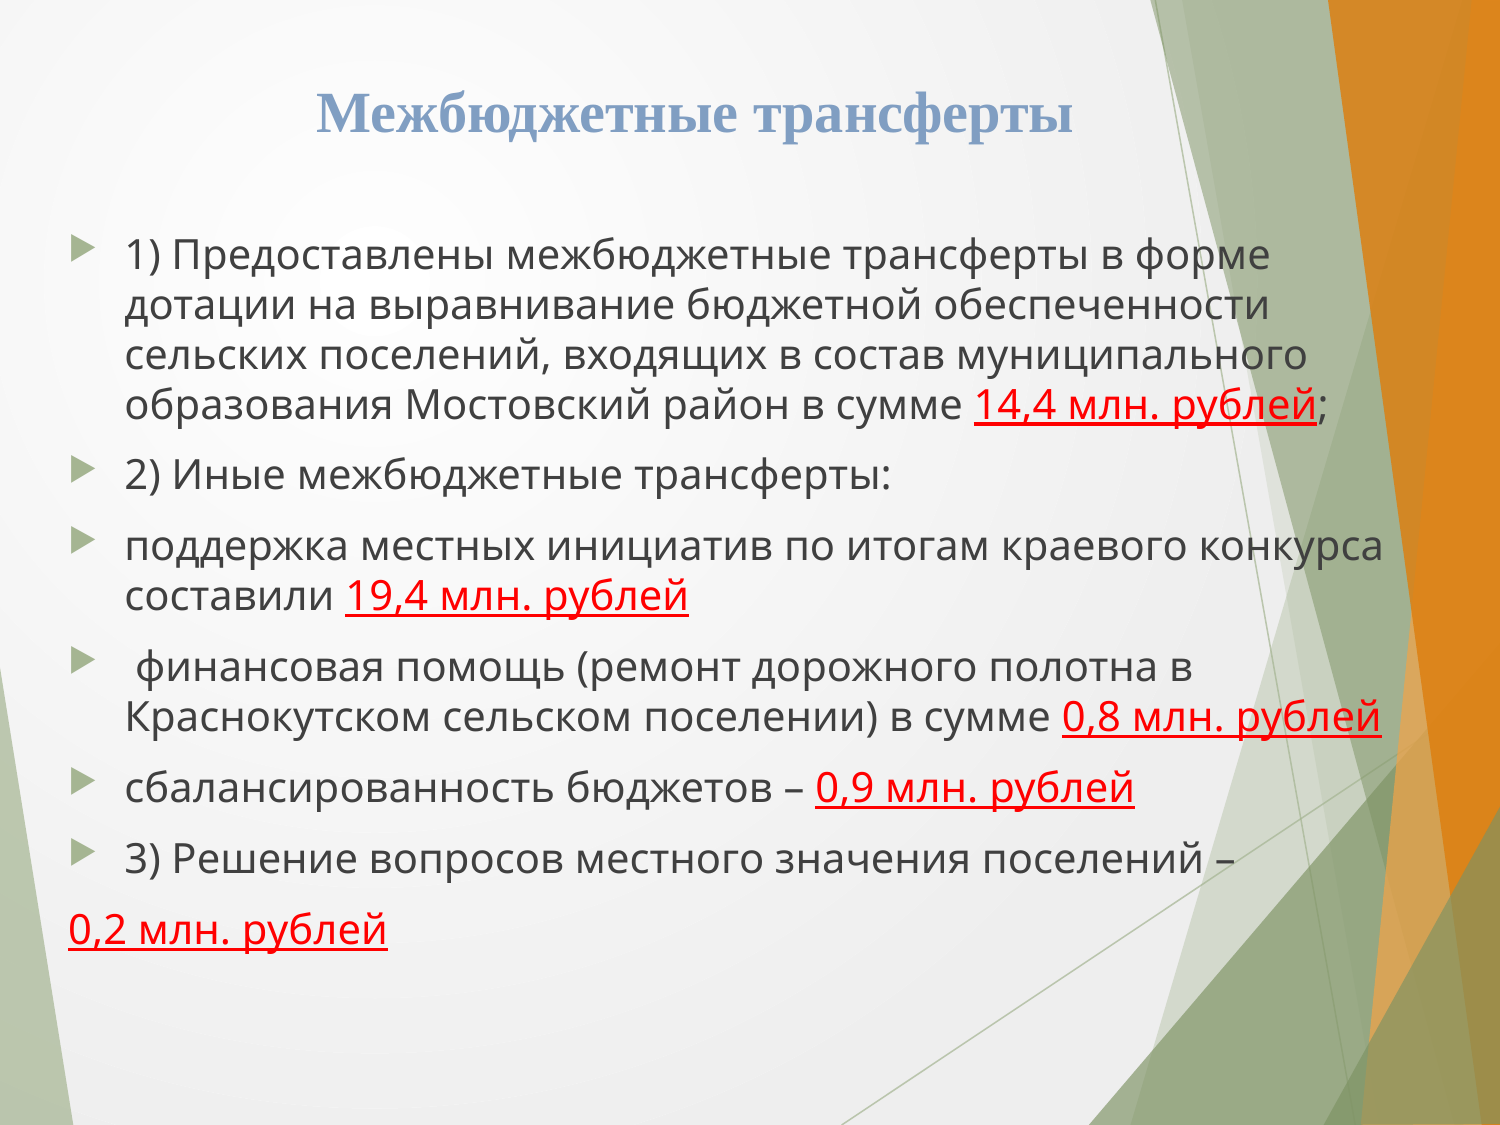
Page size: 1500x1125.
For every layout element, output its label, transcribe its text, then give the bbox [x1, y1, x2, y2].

list 1) Предоставлены межбюджетные трансферты в форме дотации на выравнивание бюджетной обеспеченности сельских поселений, входящих в состав муниципального образования Мостовский район в сумме 14,4 млн. рублей; 2) Иные межбюджетные трансферты: поддержка местных инициатив по итогам краевого конкурса составили 19,4 млн. рублей финансовая помощь (ремонт дорожного полотна в Краснокутском сельском поселении) в сумме 0,8 млн. рублей сбалансированность бюджетов – 0,9 млн. рублей 3) Решение вопросов местного значения поселений – 0,2 млн. рублей [53, 219, 1447, 1059]
title Межбюджетные трансферты [53, 66, 1353, 197]
